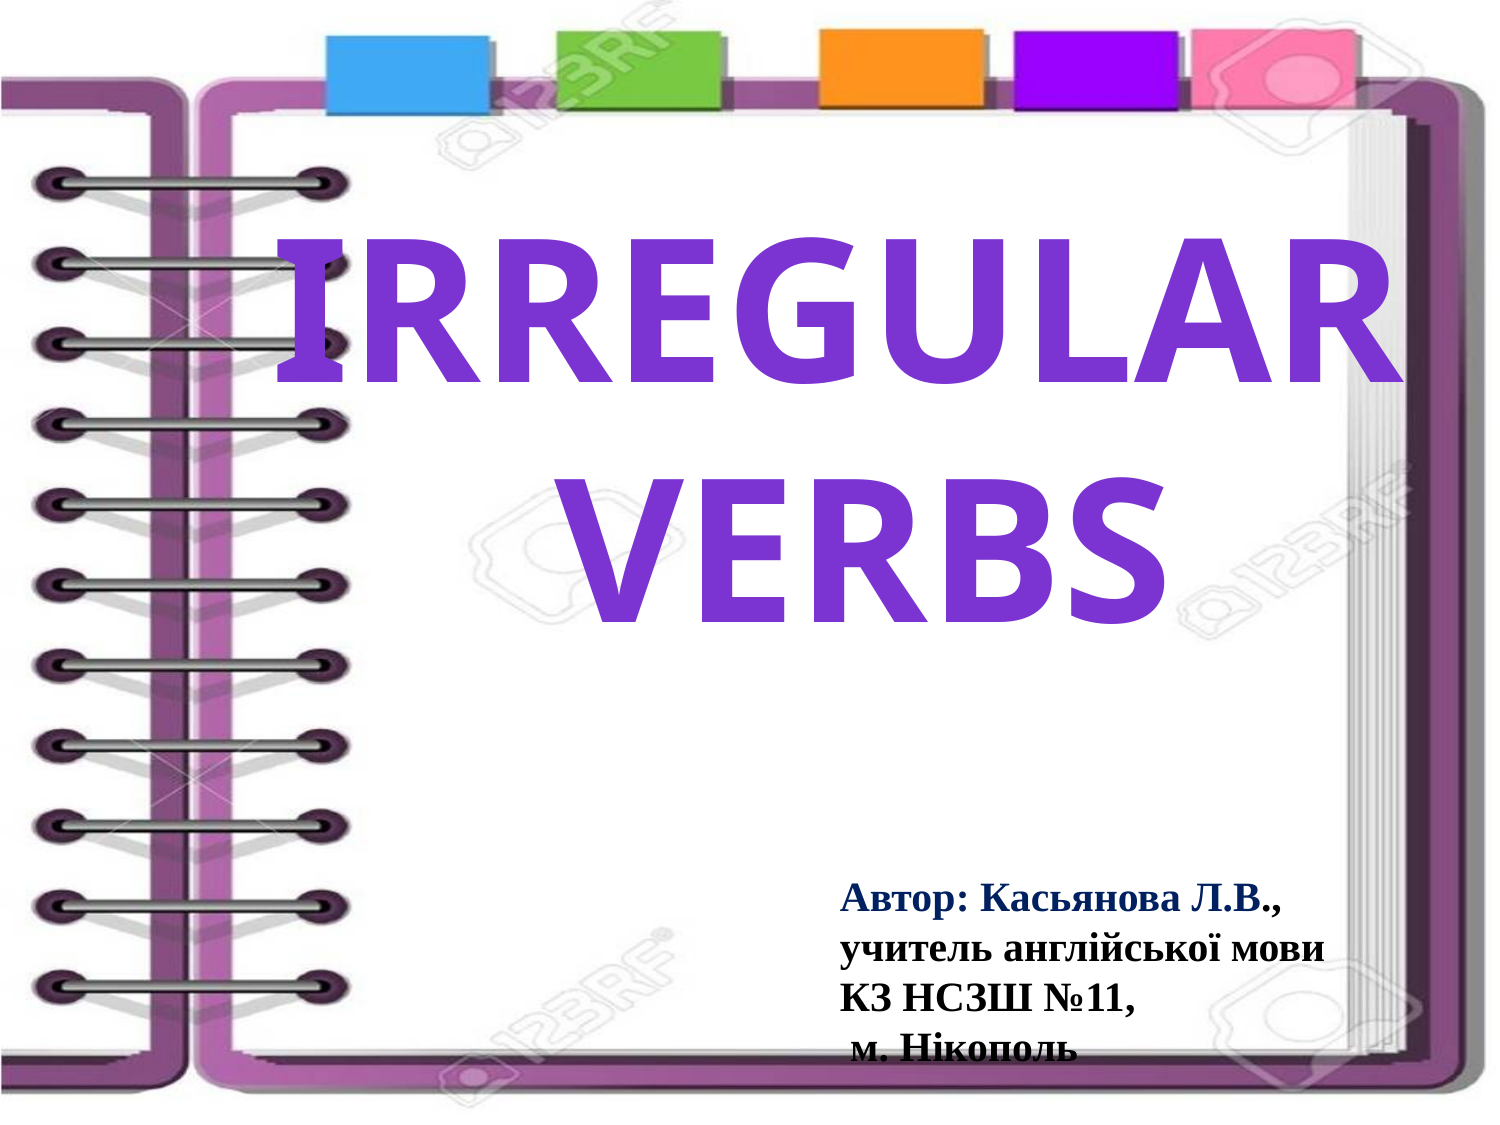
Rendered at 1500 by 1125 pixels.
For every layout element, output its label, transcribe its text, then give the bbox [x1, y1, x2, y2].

text_box Автор: Касьянова Л.В., учитель англійської мови КЗ НСЗШ №11, м. Нікополь [824, 862, 1413, 1078]
text_box IRREGULAR VERBS [256, 174, 1472, 670]
picture [0, 0, 1500, 1125]
